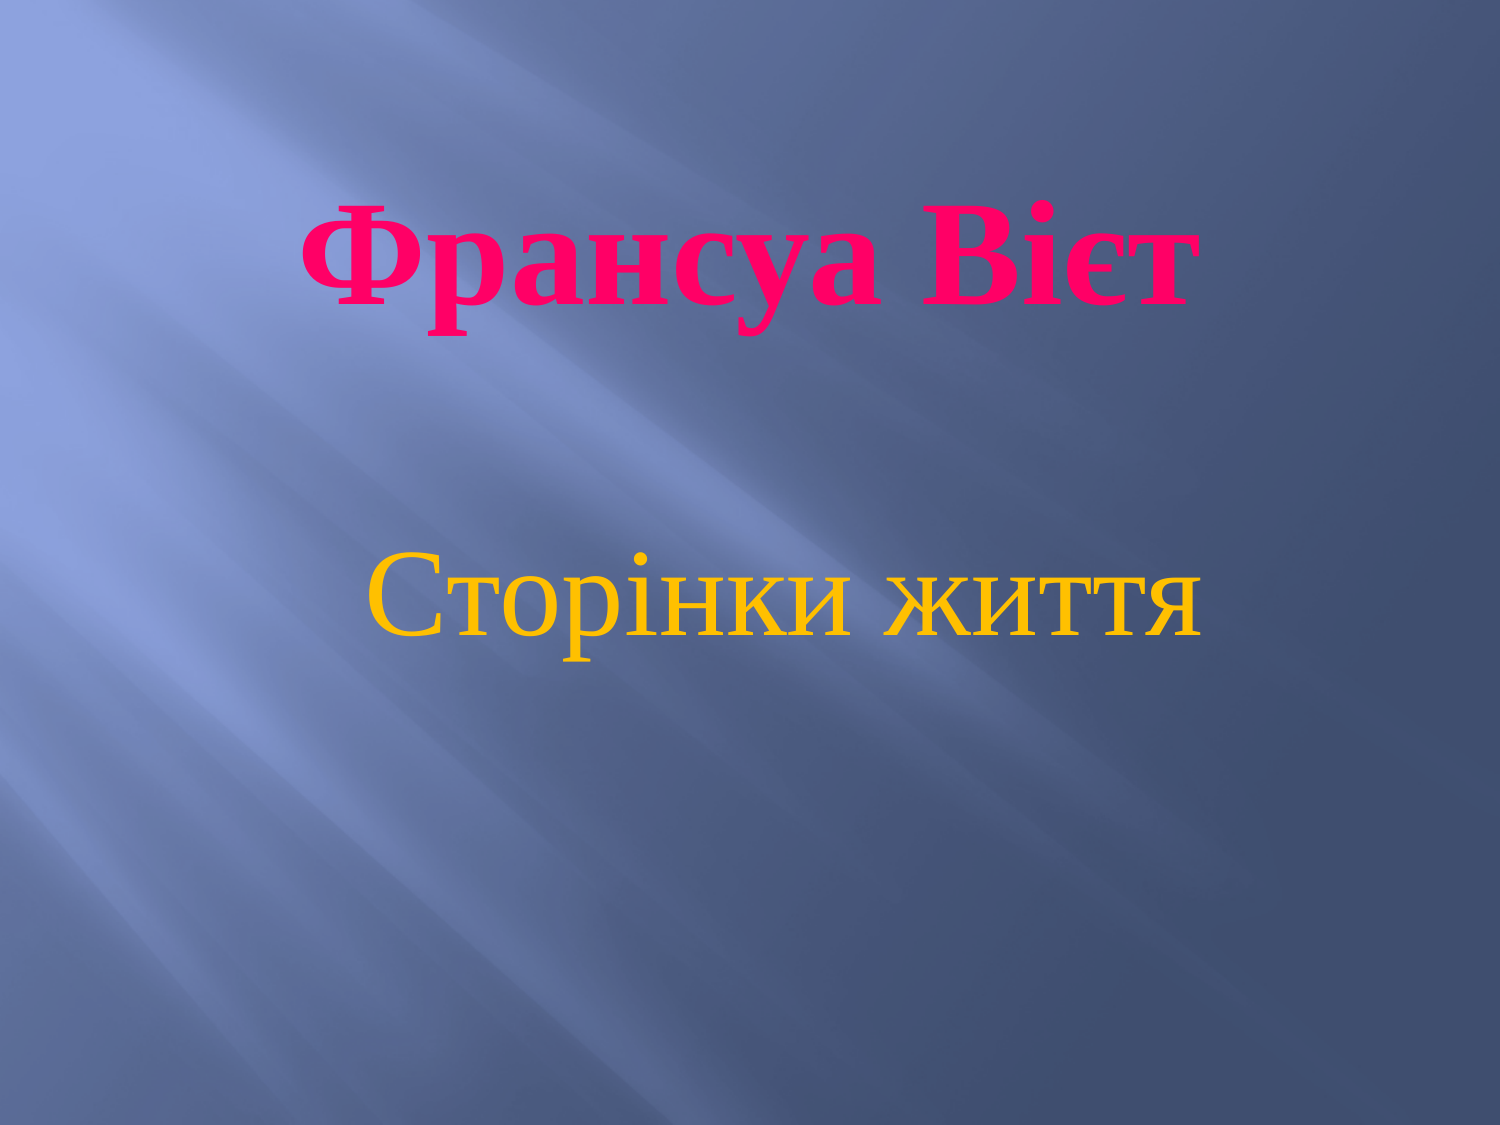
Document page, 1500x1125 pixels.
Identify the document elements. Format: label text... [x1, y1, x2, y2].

list Сторінки життя [75, 503, 1425, 1005]
title Франсуа Вієт [75, 45, 1425, 445]
